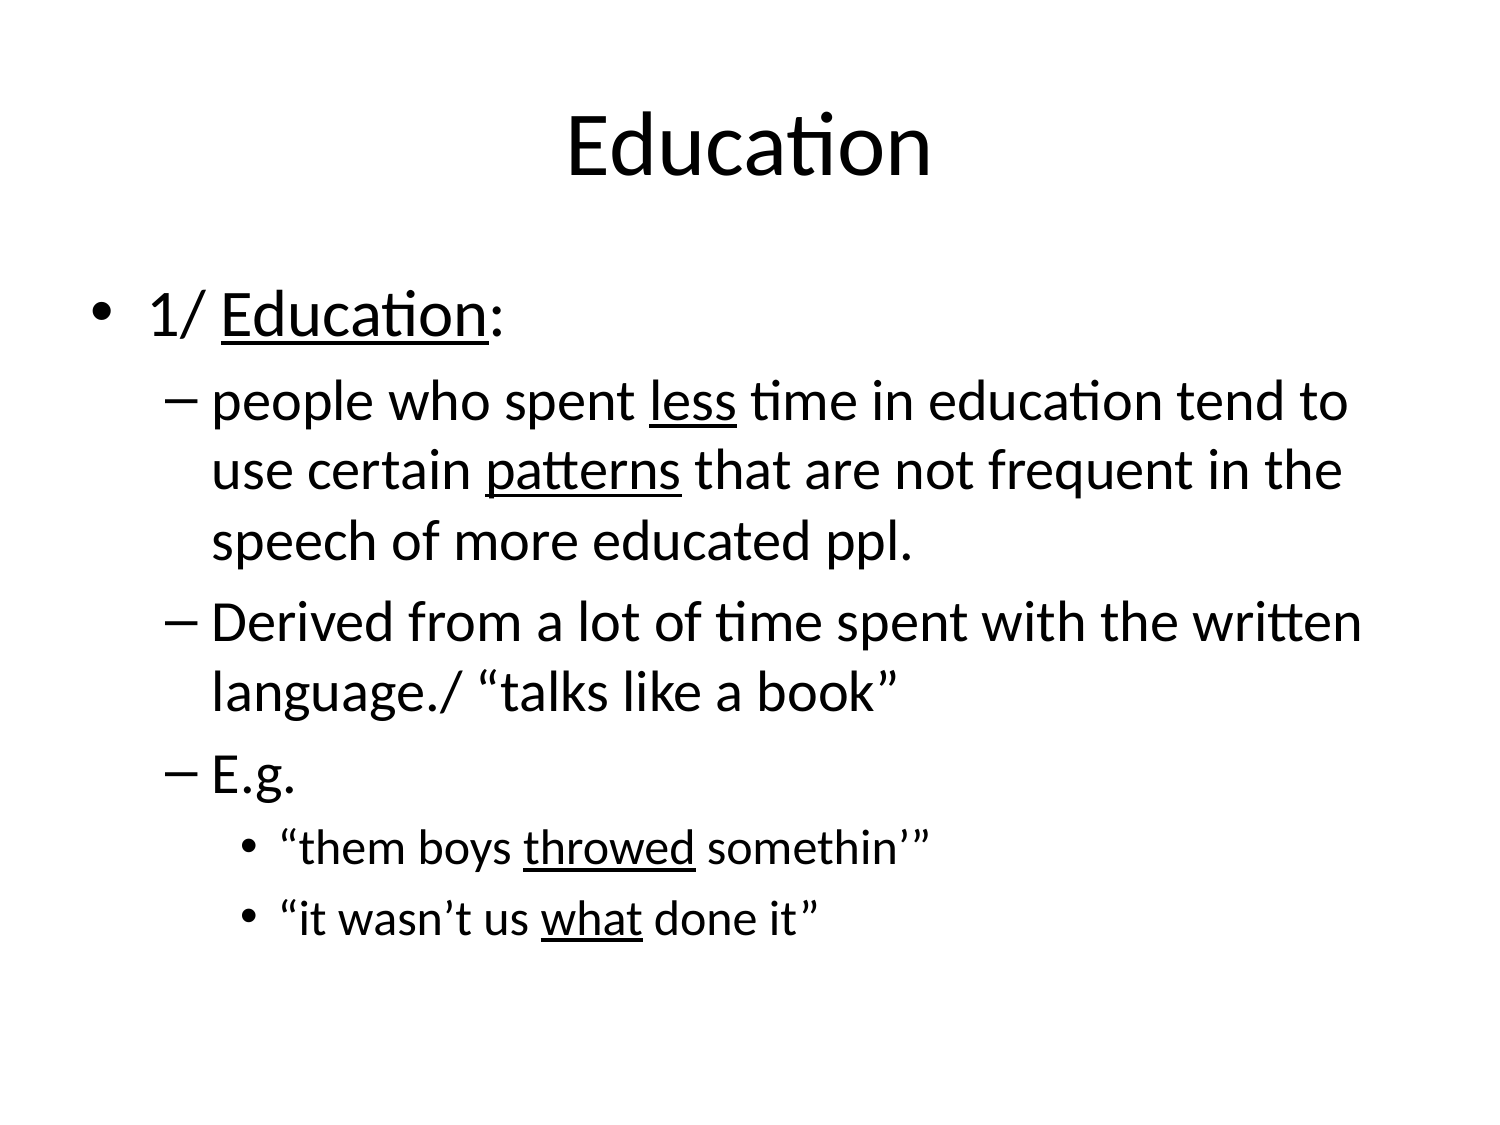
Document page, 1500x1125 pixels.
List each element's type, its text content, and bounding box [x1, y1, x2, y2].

list 1/ Education: people who spent less time in education tend to use certain patterns that are not frequent in the speech of more educated ppl. Derived from a lot of time spent with the written language./ “talks like a book” E.g. “them boys throwed somethin’” “it wasn’t us what done it” [75, 262, 1425, 1005]
title Education [75, 45, 1425, 233]
